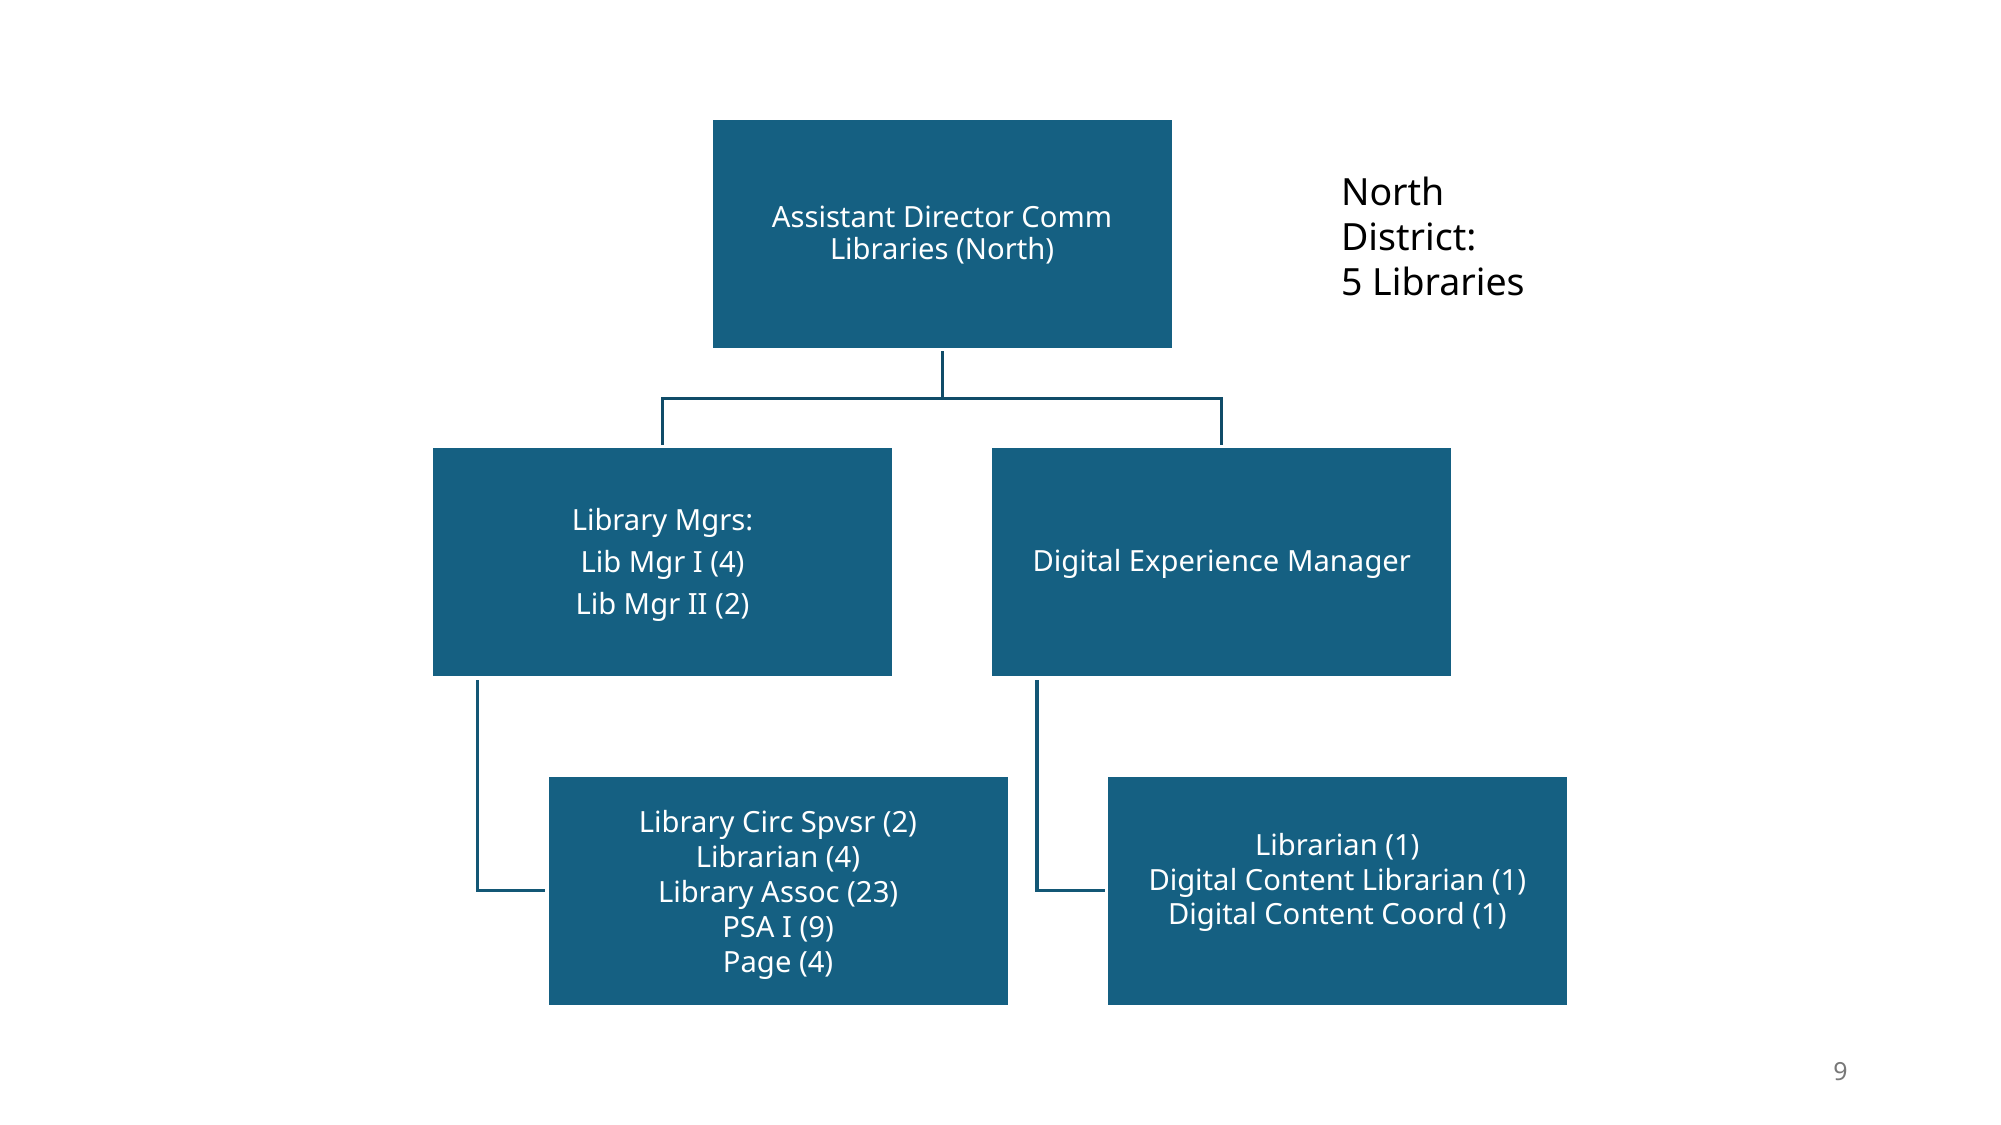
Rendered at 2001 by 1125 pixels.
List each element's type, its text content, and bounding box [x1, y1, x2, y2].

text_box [332, 117, 1668, 1008]
slide_number 9 [1412, 1042, 1863, 1103]
